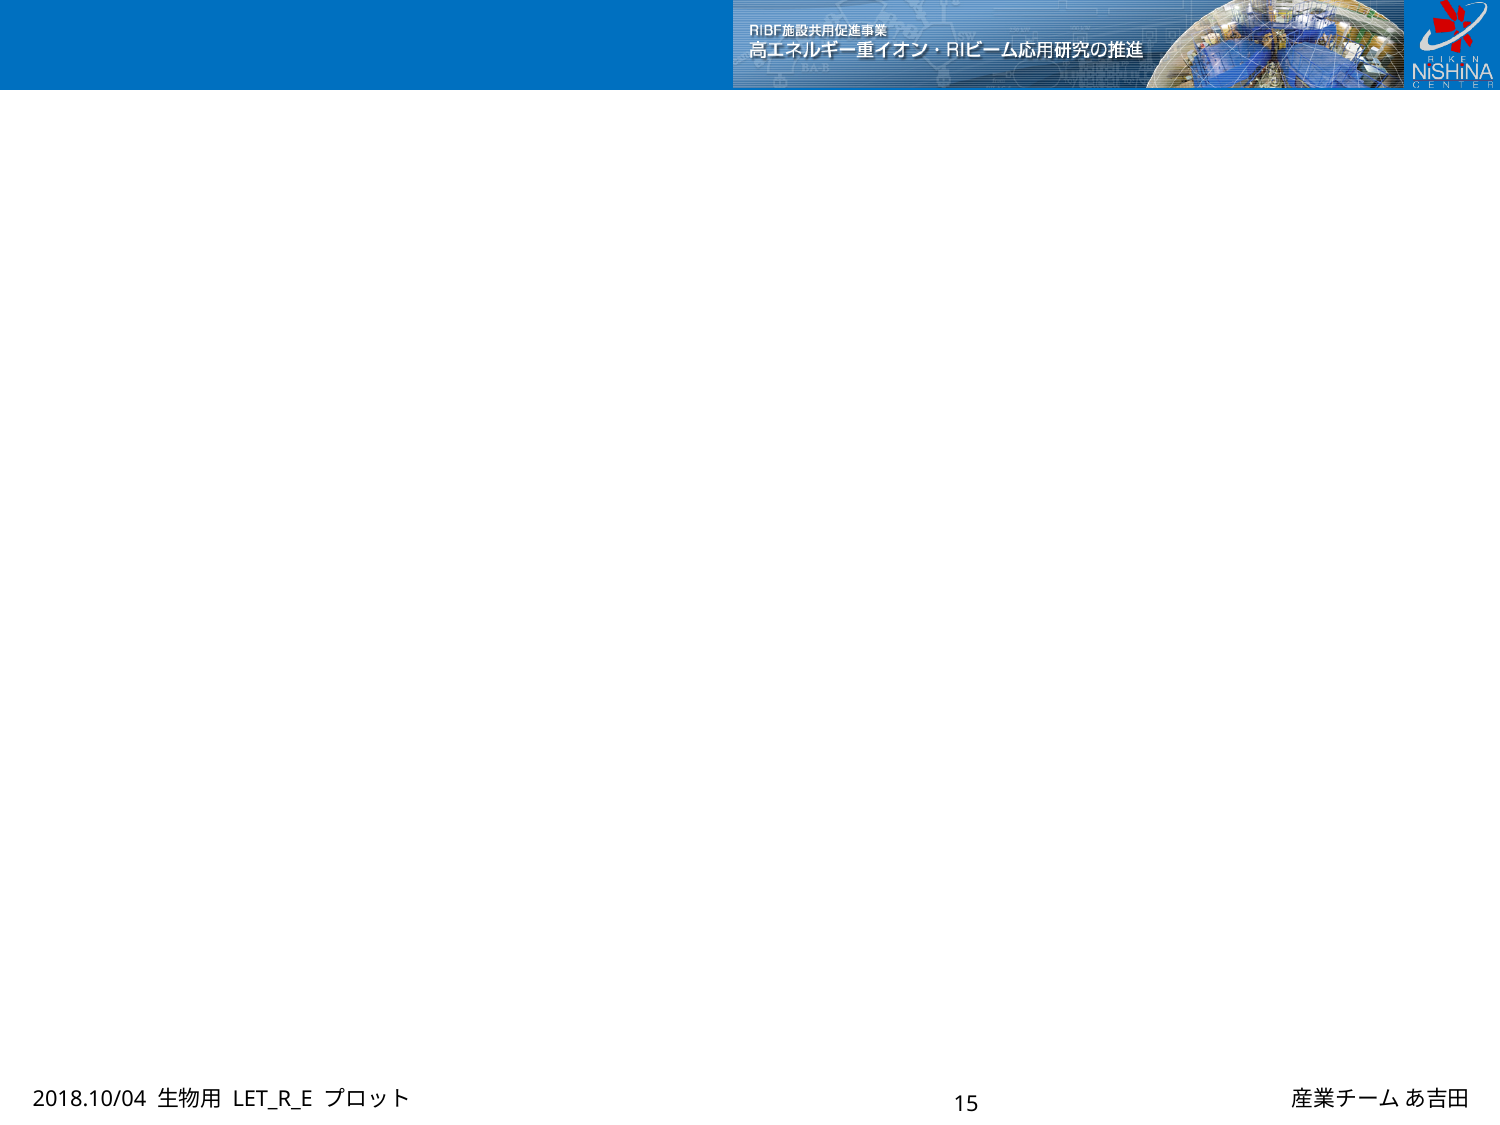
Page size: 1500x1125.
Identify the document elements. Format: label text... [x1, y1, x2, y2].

slide_number 15 [643, 1081, 994, 1114]
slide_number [17, 1081, 621, 1114]
footer 産業チーム あ吉田 [1009, 1081, 1486, 1114]
picture [1413, 0, 1493, 88]
picture [733, 0, 1404, 88]
